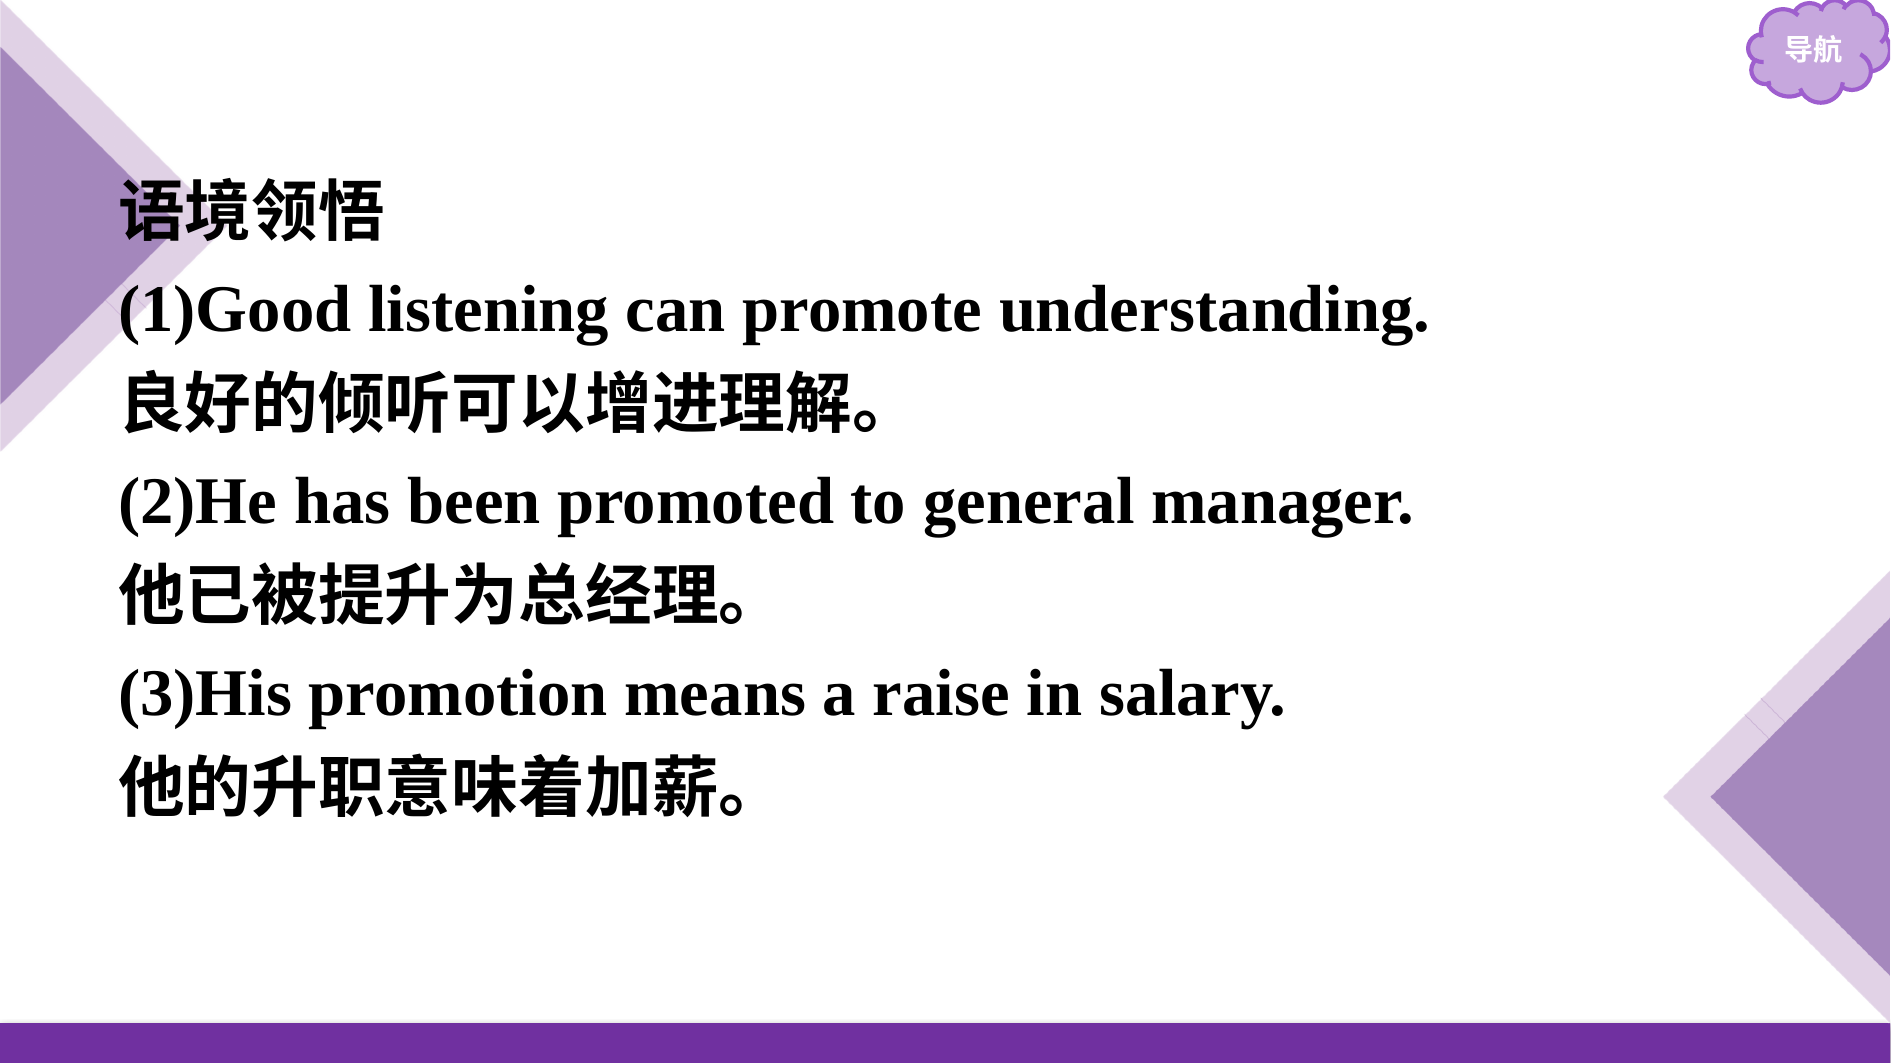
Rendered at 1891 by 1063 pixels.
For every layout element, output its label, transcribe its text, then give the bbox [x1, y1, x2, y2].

text_box 语境领悟 (1)Good listening can promote understanding. 良好的倾听可以增进理解。 (2)He has been promoted to general manager. 他已被提升为总经理。 (3)His promotion means a raise in salary. 他的升职意味着加薪。 [59, 145, 1833, 832]
picture [1, 0, 230, 451]
picture [1660, 570, 1890, 1024]
